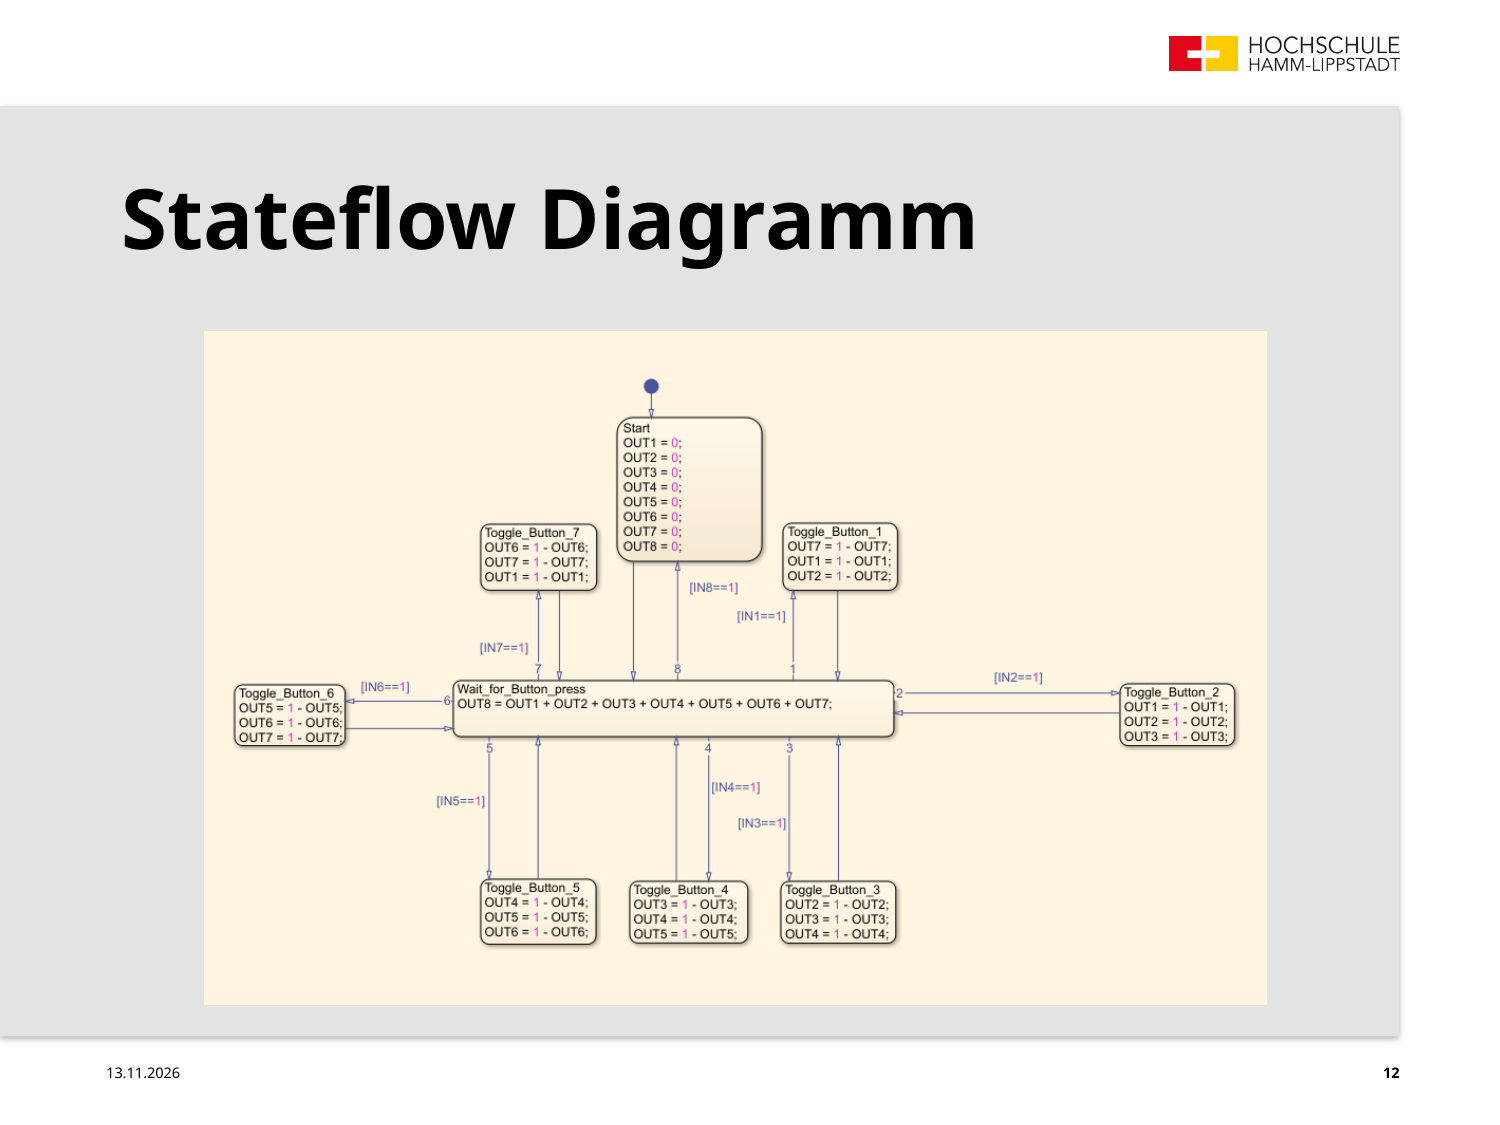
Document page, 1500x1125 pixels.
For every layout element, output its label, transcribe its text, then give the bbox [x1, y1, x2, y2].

picture [1169, 36, 1400, 71]
slide_number 12 [1049, 1065, 1400, 1084]
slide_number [106, 1065, 457, 1084]
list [204, 331, 1267, 1006]
title Stateflow Diagramm [106, 122, 1366, 310]
